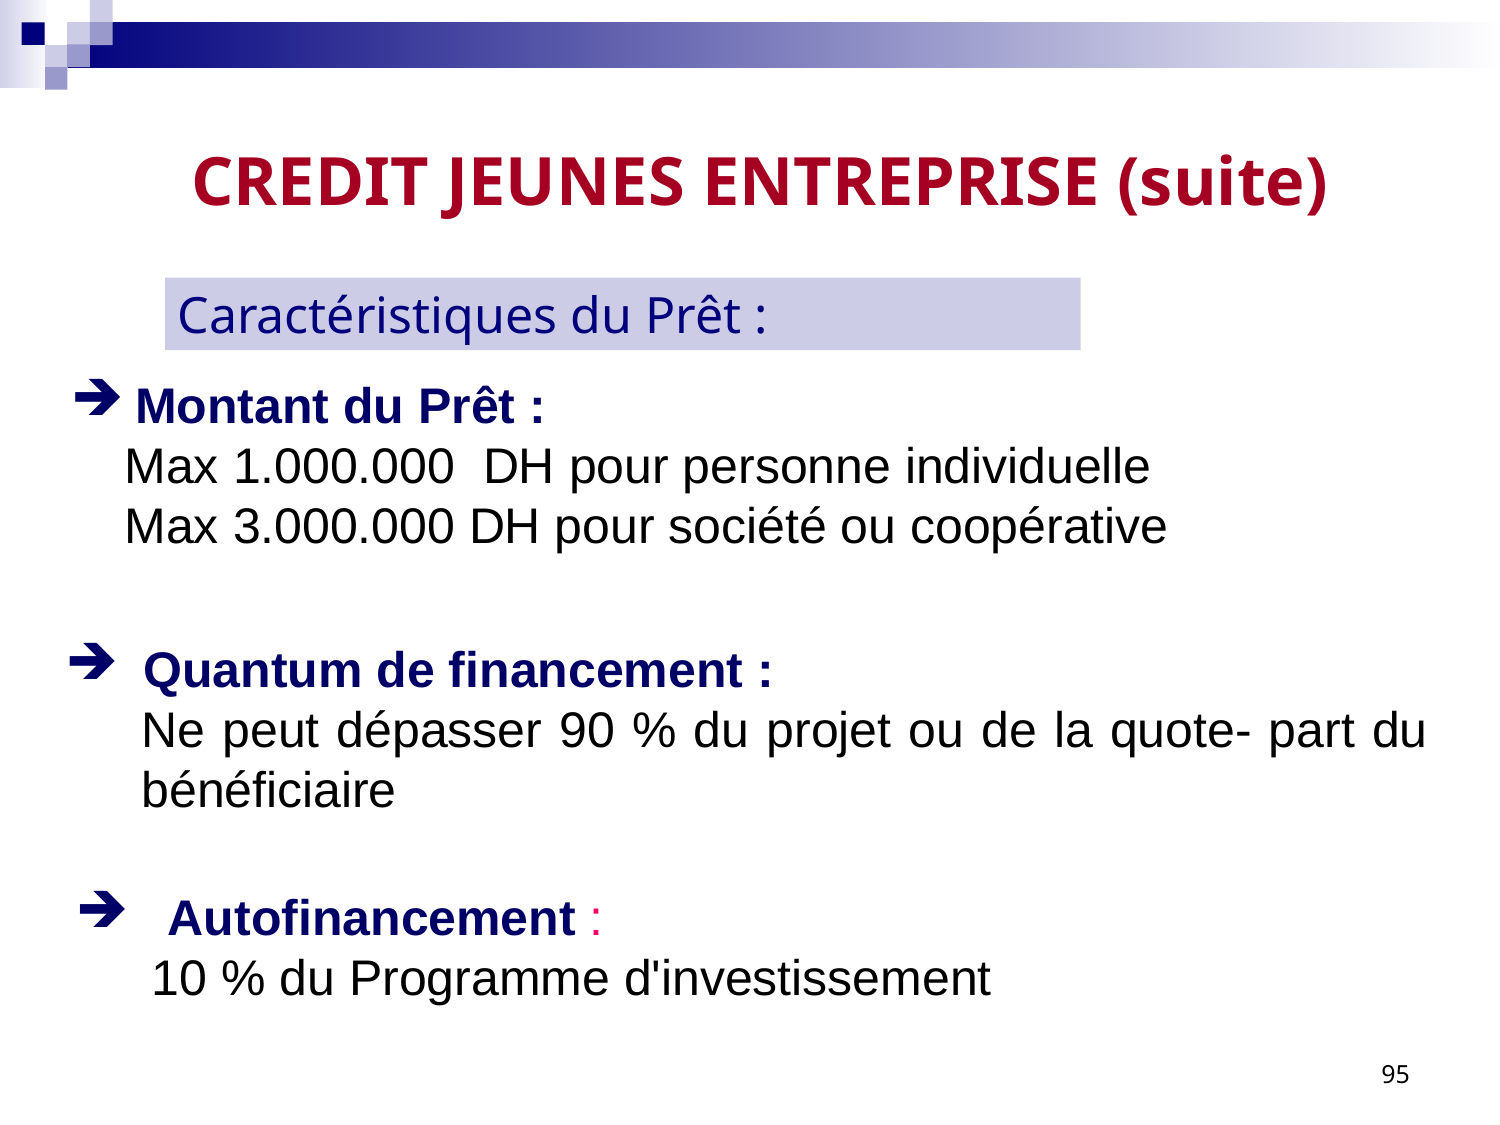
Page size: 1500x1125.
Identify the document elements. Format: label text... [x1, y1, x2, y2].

text_box Autofinancement : 10 % du Programme d'investissement [63, 879, 1452, 1012]
title CREDIT JEUNES ENTREPRISE (suite) [85, 66, 1436, 292]
text_box Caractéristiques du Prêt : [165, 277, 1081, 351]
slide_number 95 [1074, 1025, 1425, 1100]
text_box Quantum de financement : Ne peut dépasser 90 % du projet ou de la quote- part du bénéficiaire [53, 630, 1442, 824]
text_box Montant du Prêt : Max 1.000.000 DH pour personne individuelle Max 3.000.000 DH pour société ou coopérative [58, 367, 1447, 560]
